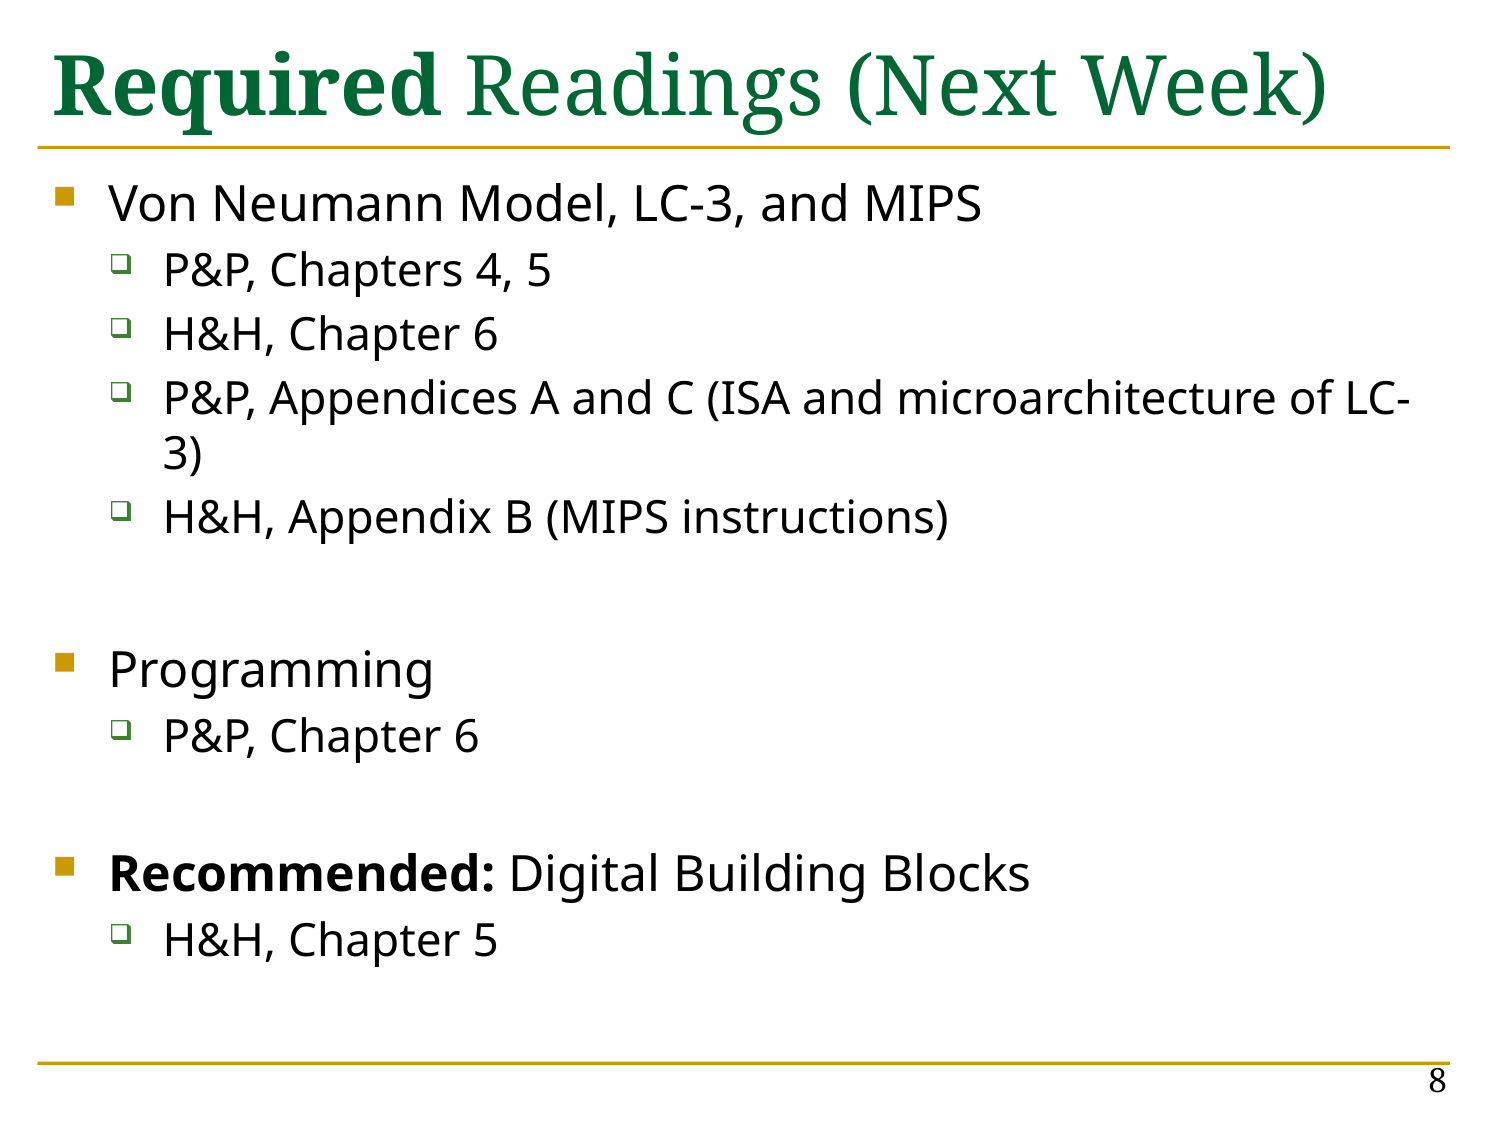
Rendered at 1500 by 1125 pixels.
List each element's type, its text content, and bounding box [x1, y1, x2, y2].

title Required Readings (Next Week) [37, 24, 1450, 163]
slide_number 8 [1111, 1036, 1462, 1112]
list Von Neumann Model, LC-3, and MIPS P&P, Chapters 4, 5 H&H, Chapter 6 P&P, Appendices A and C (ISA and microarchitecture of LC-3) H&H, Appendix B (MIPS instructions) Programming P&P, Chapter 6 Recommended: Digital Building Blocks H&H, Chapter 5 [37, 163, 1450, 1016]
